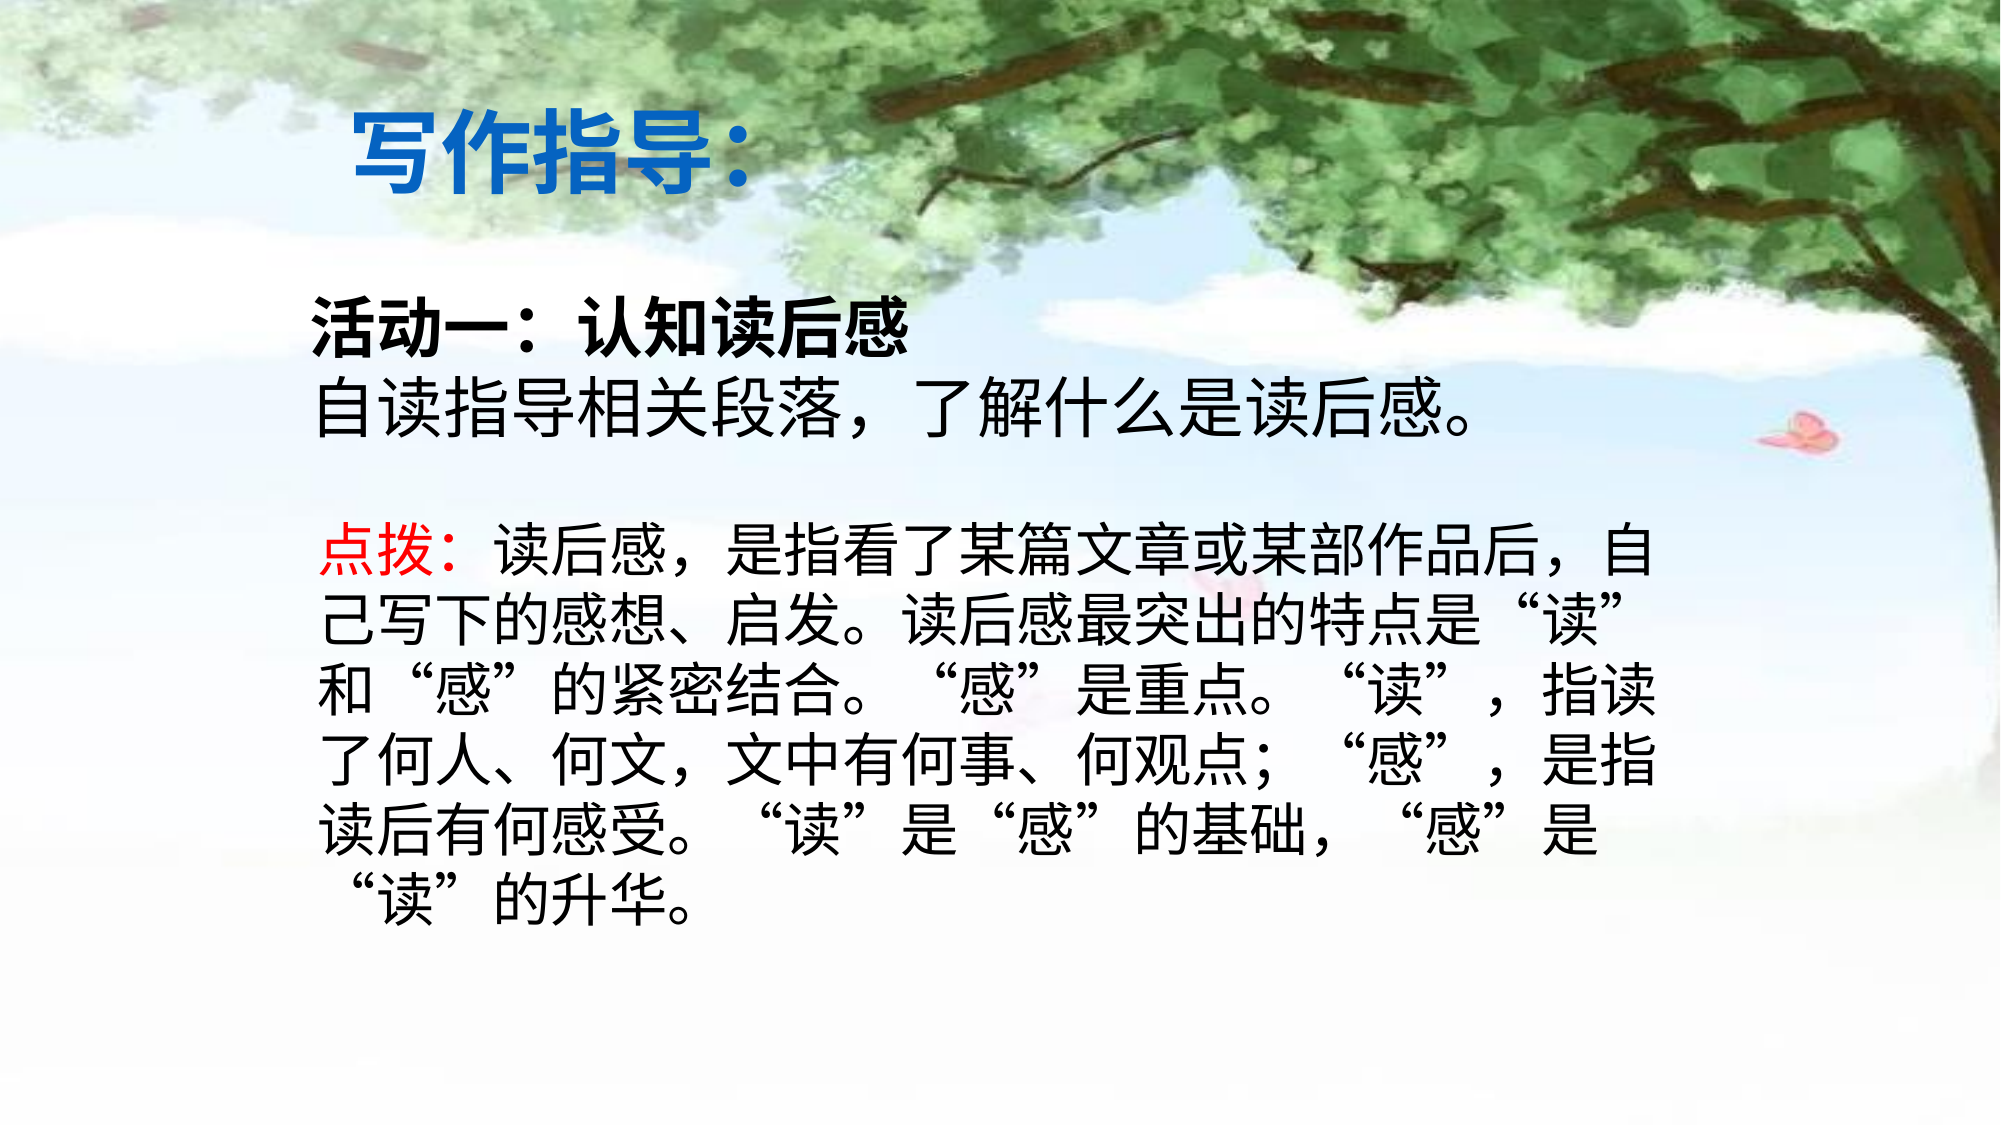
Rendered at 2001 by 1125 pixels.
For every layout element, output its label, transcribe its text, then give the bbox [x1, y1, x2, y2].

text_box 活动一：认知读后感 自读指导相关段落，了解什么是读后感。 [295, 278, 1619, 453]
picture [0, 0, 2001, 1125]
text_box 点拨：读后感，是指看了某篇文章或某部作品后，自己写下的感想、启发。读后感最突出的特点是“读”和“感”的紧密结合。“感”是重点。“读”，指读了何人、何文，文中有何事、何观点；“感”，是指读后有何感受。“读”是“感”的基础，“感”是“读”的升华。 [303, 505, 1697, 940]
text_box 写作指导： [333, 87, 1102, 213]
